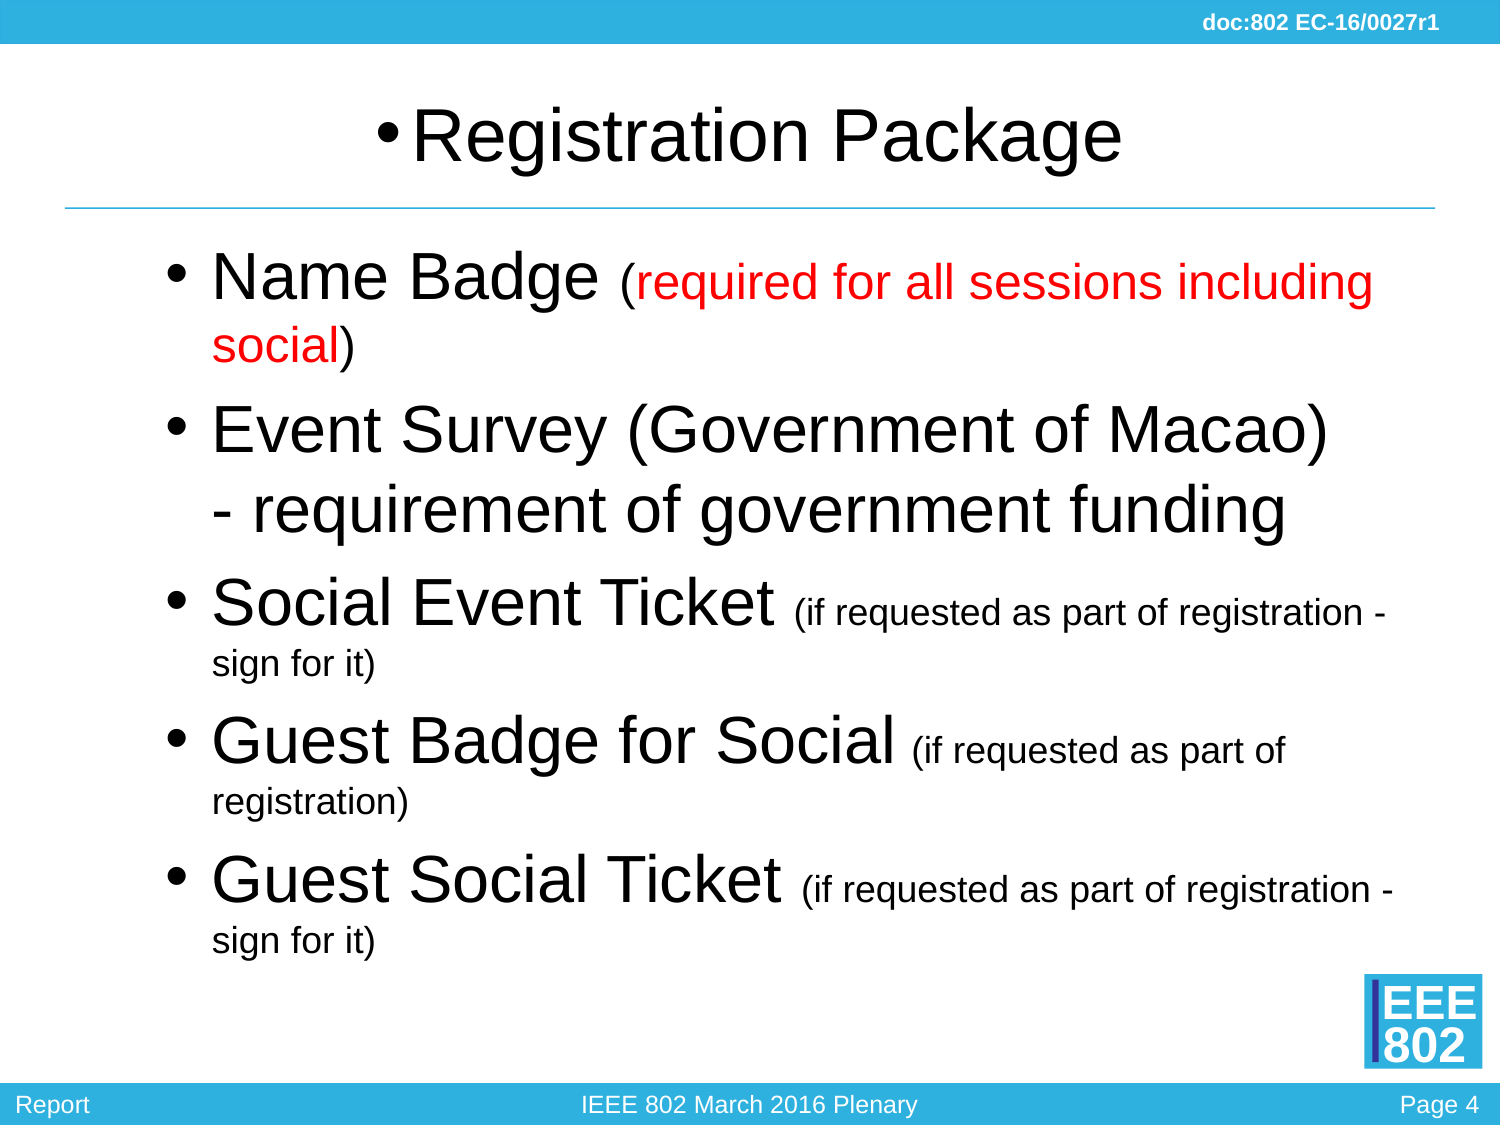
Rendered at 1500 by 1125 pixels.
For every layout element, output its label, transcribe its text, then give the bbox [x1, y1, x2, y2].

title Registration Package [75, 66, 1425, 197]
list Name Badge (required for all sessions including social) Event Survey (Government of Macao) - requirement of government funding Social Event Ticket (if requested as part of registration - sign for it) Guest Badge for Social (if requested as part of registration) Guest Social Ticket (if requested as part of registration - sign for it) [75, 224, 1425, 992]
